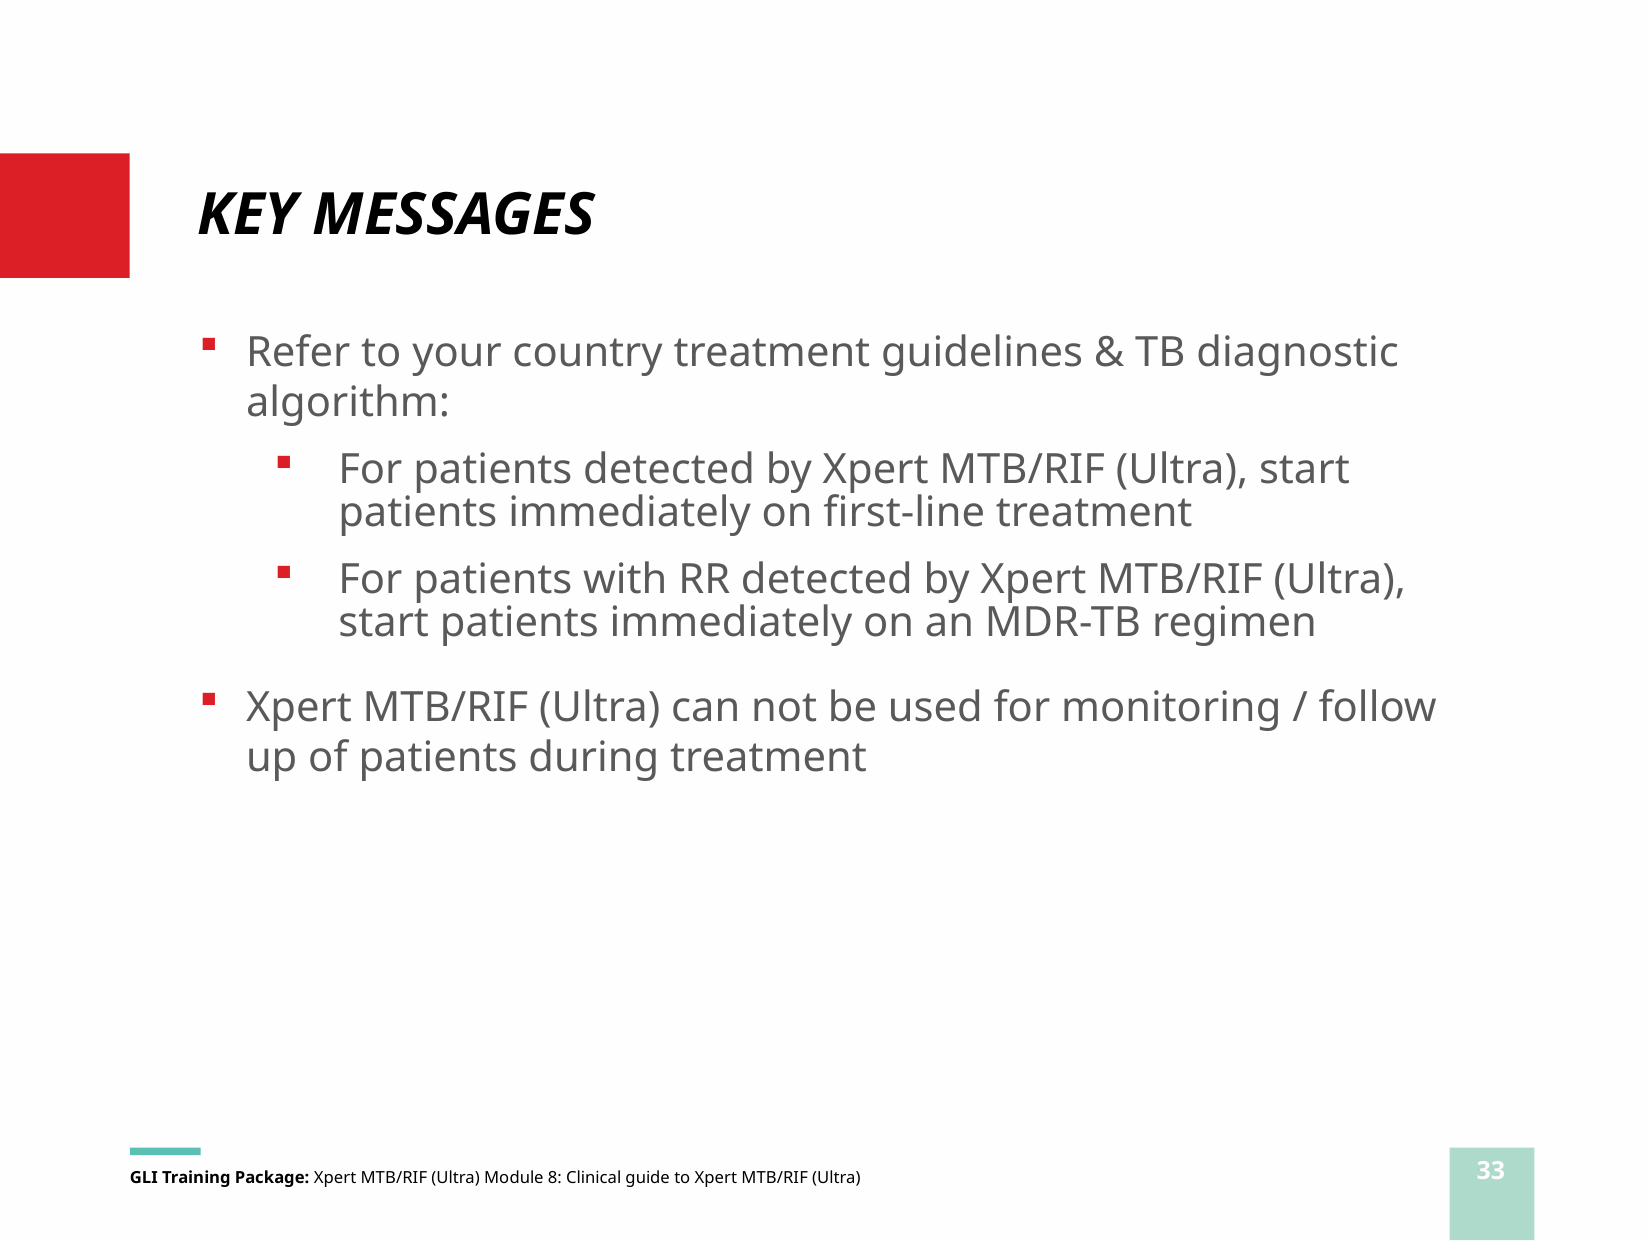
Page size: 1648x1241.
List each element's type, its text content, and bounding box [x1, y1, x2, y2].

list Refer to your country treatment guidelines & TB diagnostic algorithm: For patients detected by Xpert MTB/RIF (Ultra), start patients immediately on first-line treatment For patients with RR detected by Xpert MTB/RIF (Ultra), start patients immediately on an MDR-TB regimen Xpert MTB/RIF (Ultra) can not be used for monitoring / follow up of patients during treatment [199, 324, 1452, 1082]
title KEY MESSAGES [197, 153, 1450, 278]
